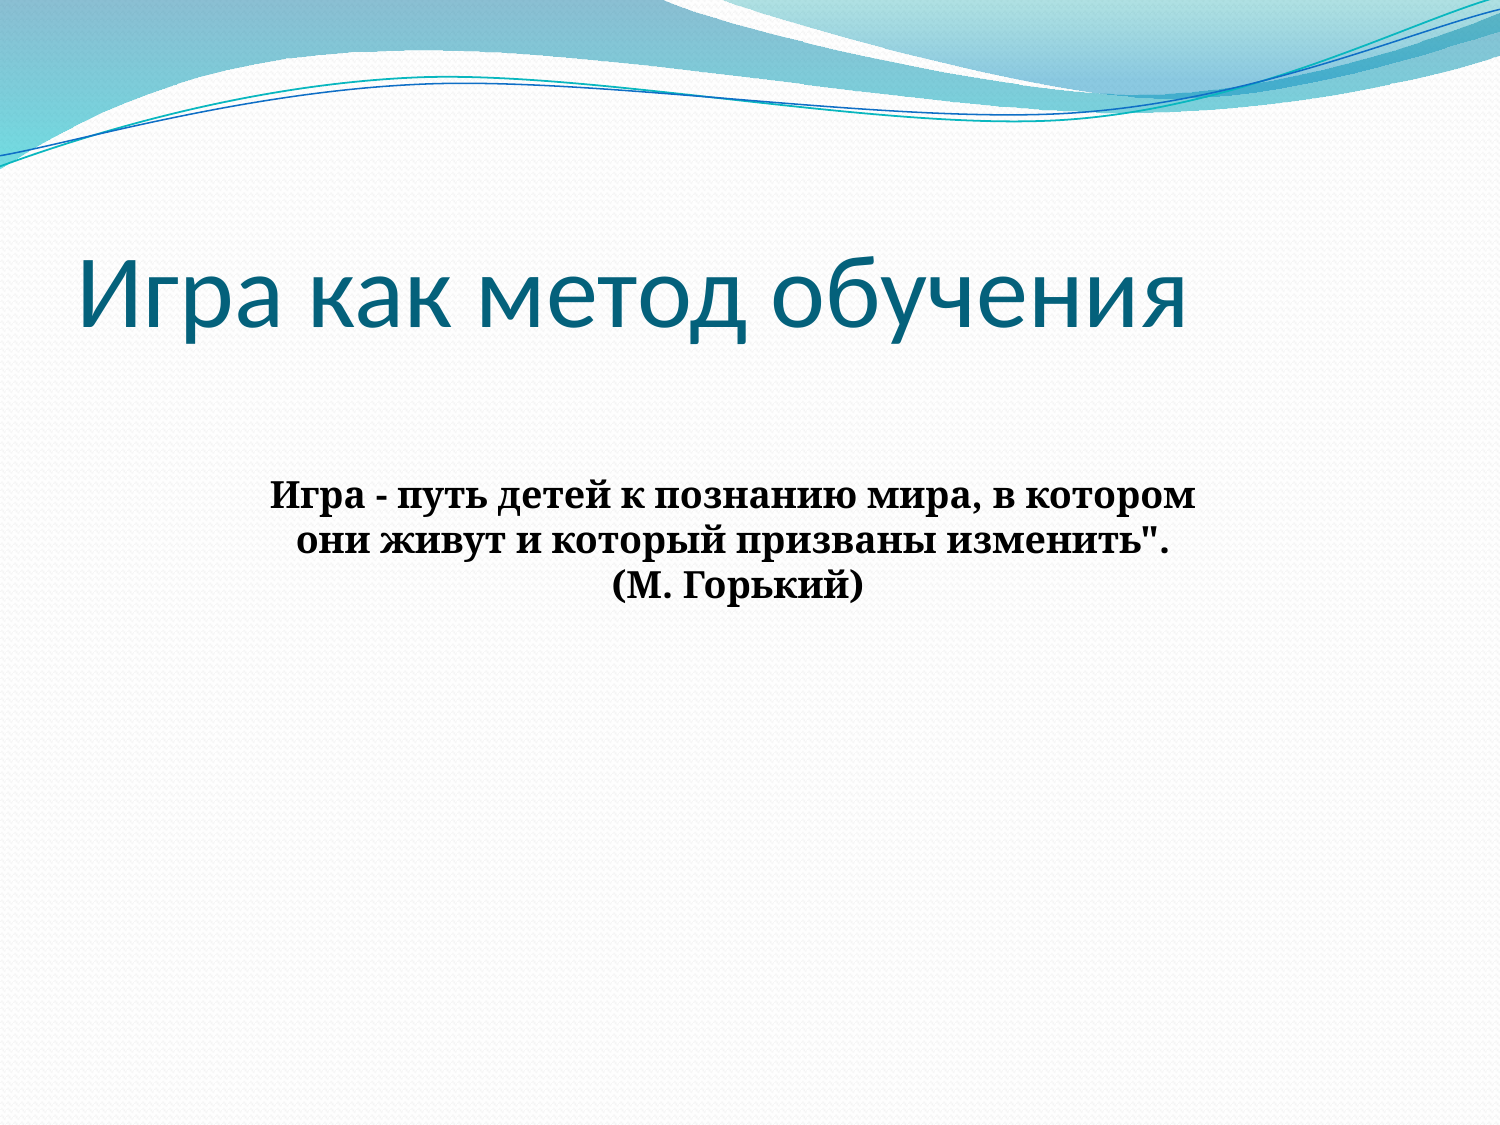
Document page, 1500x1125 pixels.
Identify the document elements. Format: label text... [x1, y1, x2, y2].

text_box Игра - путь детей к познанию мира, в котором они живут и который призваны изменить". (М. Горький) [242, 463, 1235, 614]
title Игра как метод обучения [76, 160, 1427, 349]
